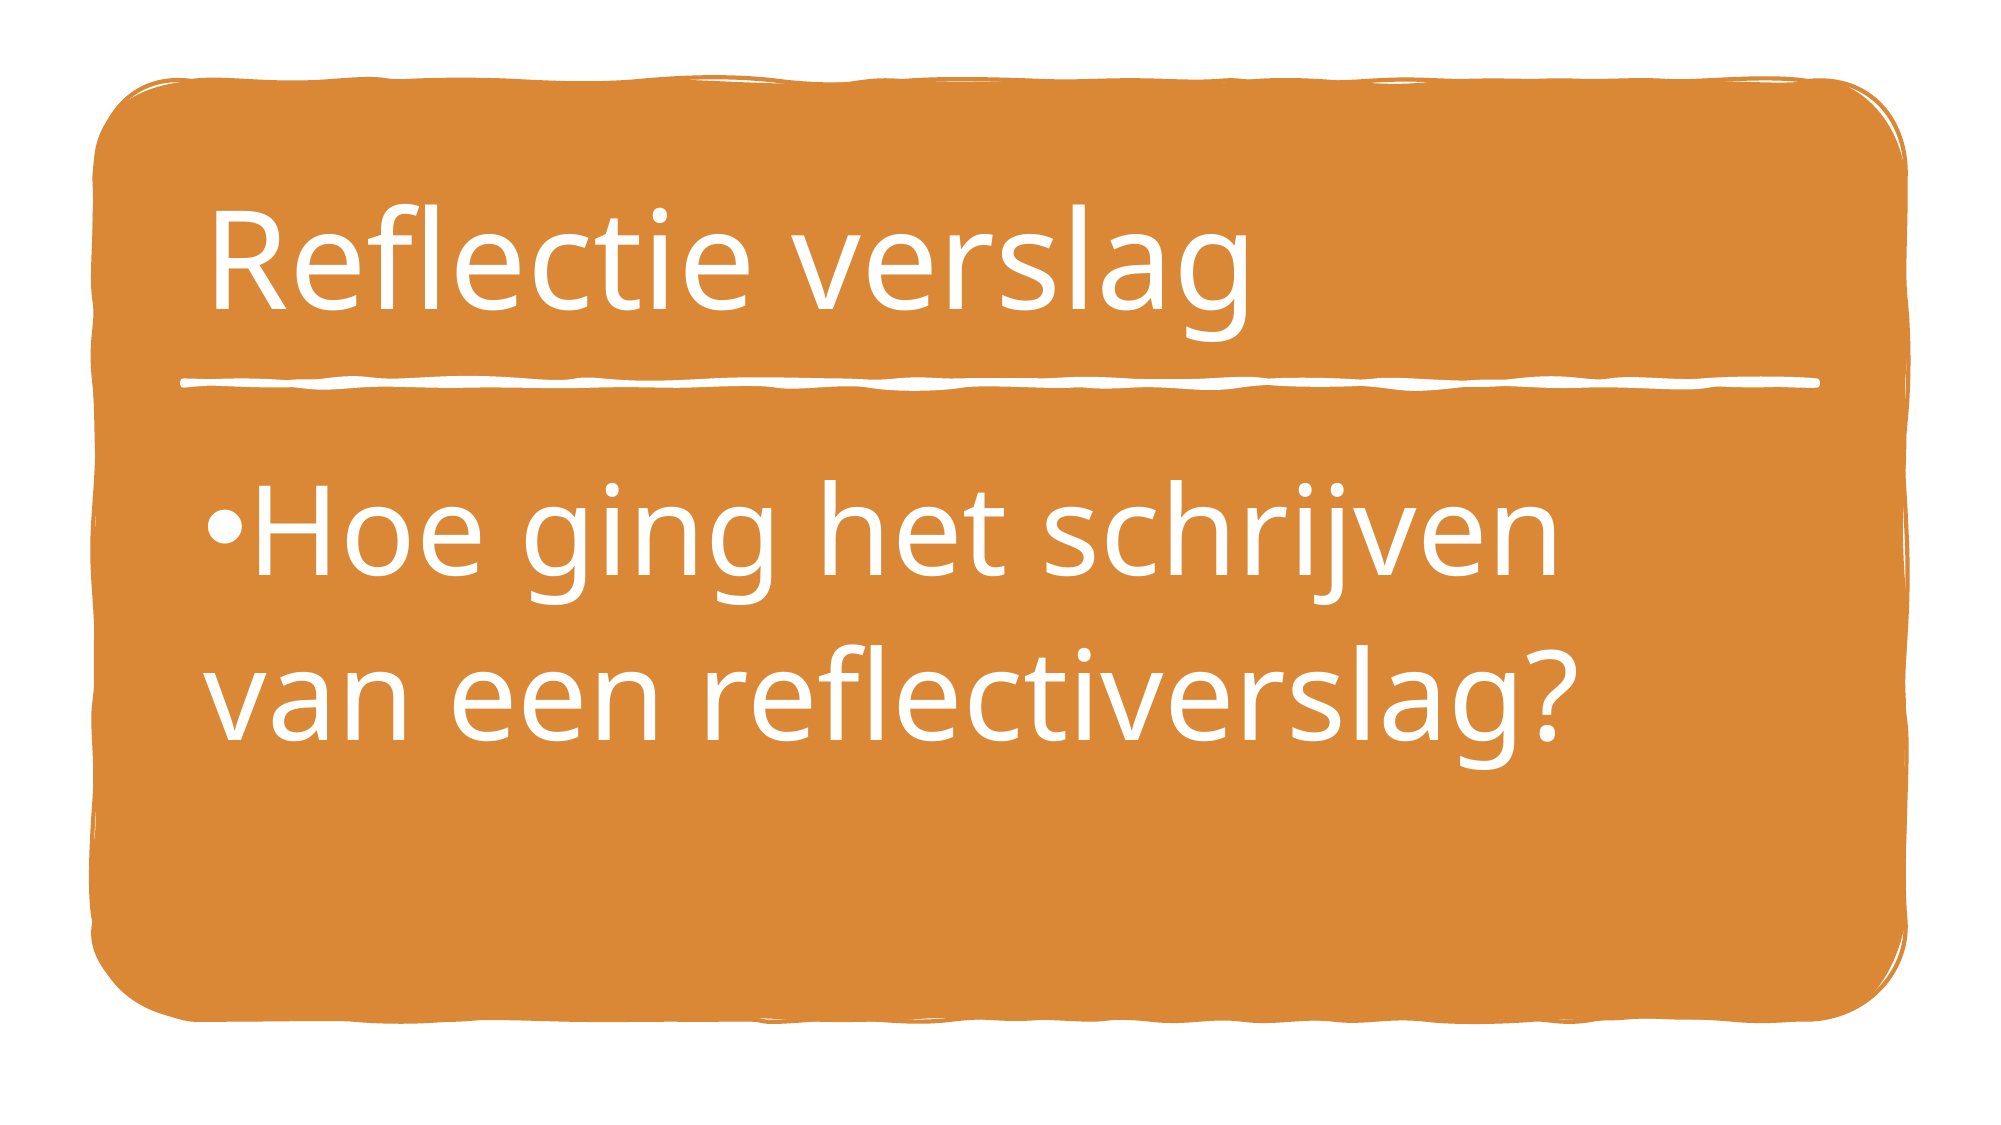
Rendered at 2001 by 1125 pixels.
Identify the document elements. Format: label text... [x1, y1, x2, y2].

title Reflectie verslag [188, 145, 1812, 364]
text_box [90, 76, 1910, 1023]
list Hoe ging het schrijven van een reflectiverslag? [188, 427, 1812, 967]
text_box [0, 0, 2000, 1125]
text_box [182, 376, 1818, 389]
